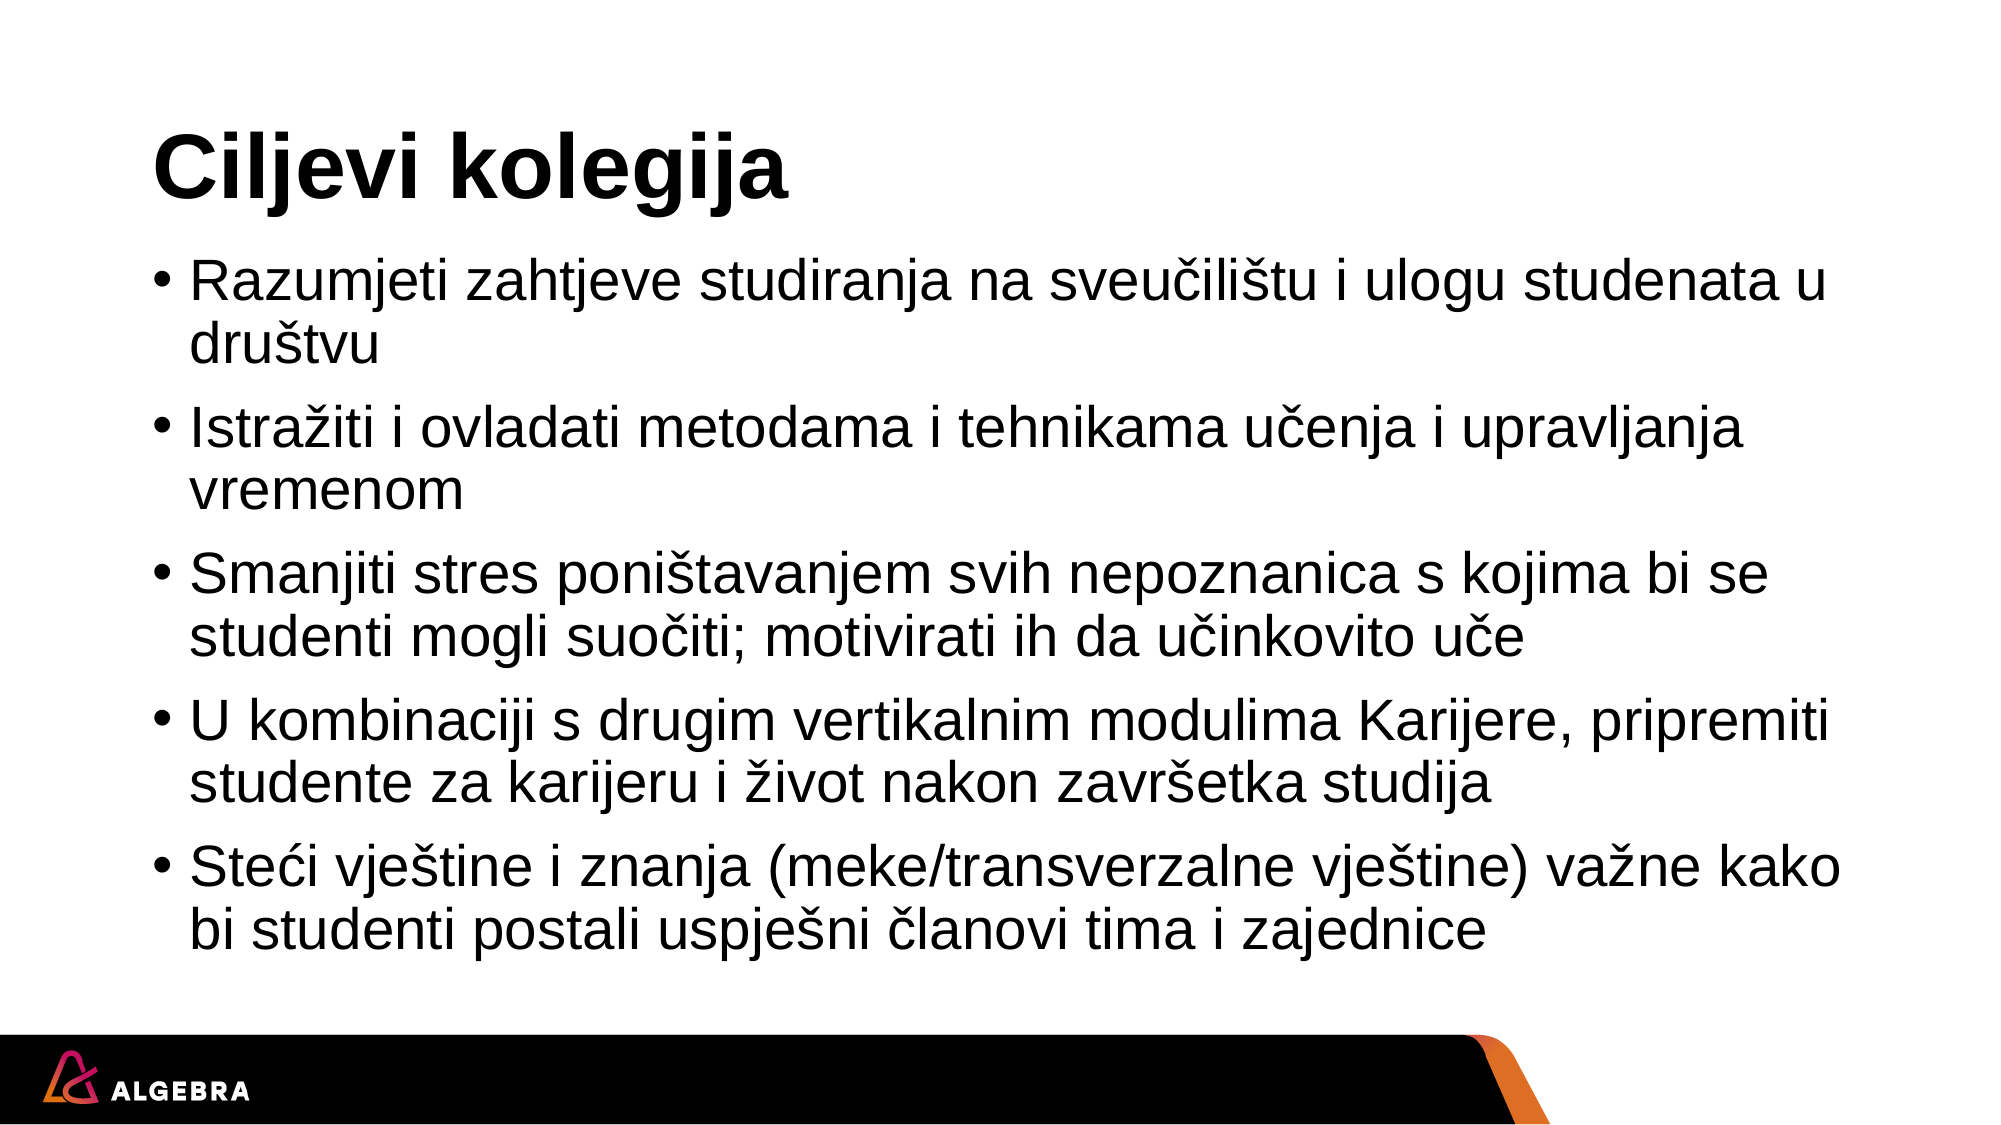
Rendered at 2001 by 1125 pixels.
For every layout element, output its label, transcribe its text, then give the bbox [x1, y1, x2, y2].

list Razumjeti zahtjeve studiranja na sveučilištu i ulogu studenata u društvu Istražiti i ovladati metodama i tehnikama učenja i upravljanja vremenom Smanjiti stres poništavanjem svih nepoznanica s kojima bi se studenti mogli suočiti; motivirati ih da učinkovito uče U kombinaciji s drugim vertikalnim modulima Karijere, pripremiti studente za karijeru i život nakon završetka studija Steći vještine i znanja (meke/transverzalne vještine) važne kako bi studenti postali uspješni članovi tima i zajednice [137, 242, 1863, 1014]
picture [0, 1034, 1733, 1125]
title Ciljevi kolegija [137, 59, 1863, 242]
